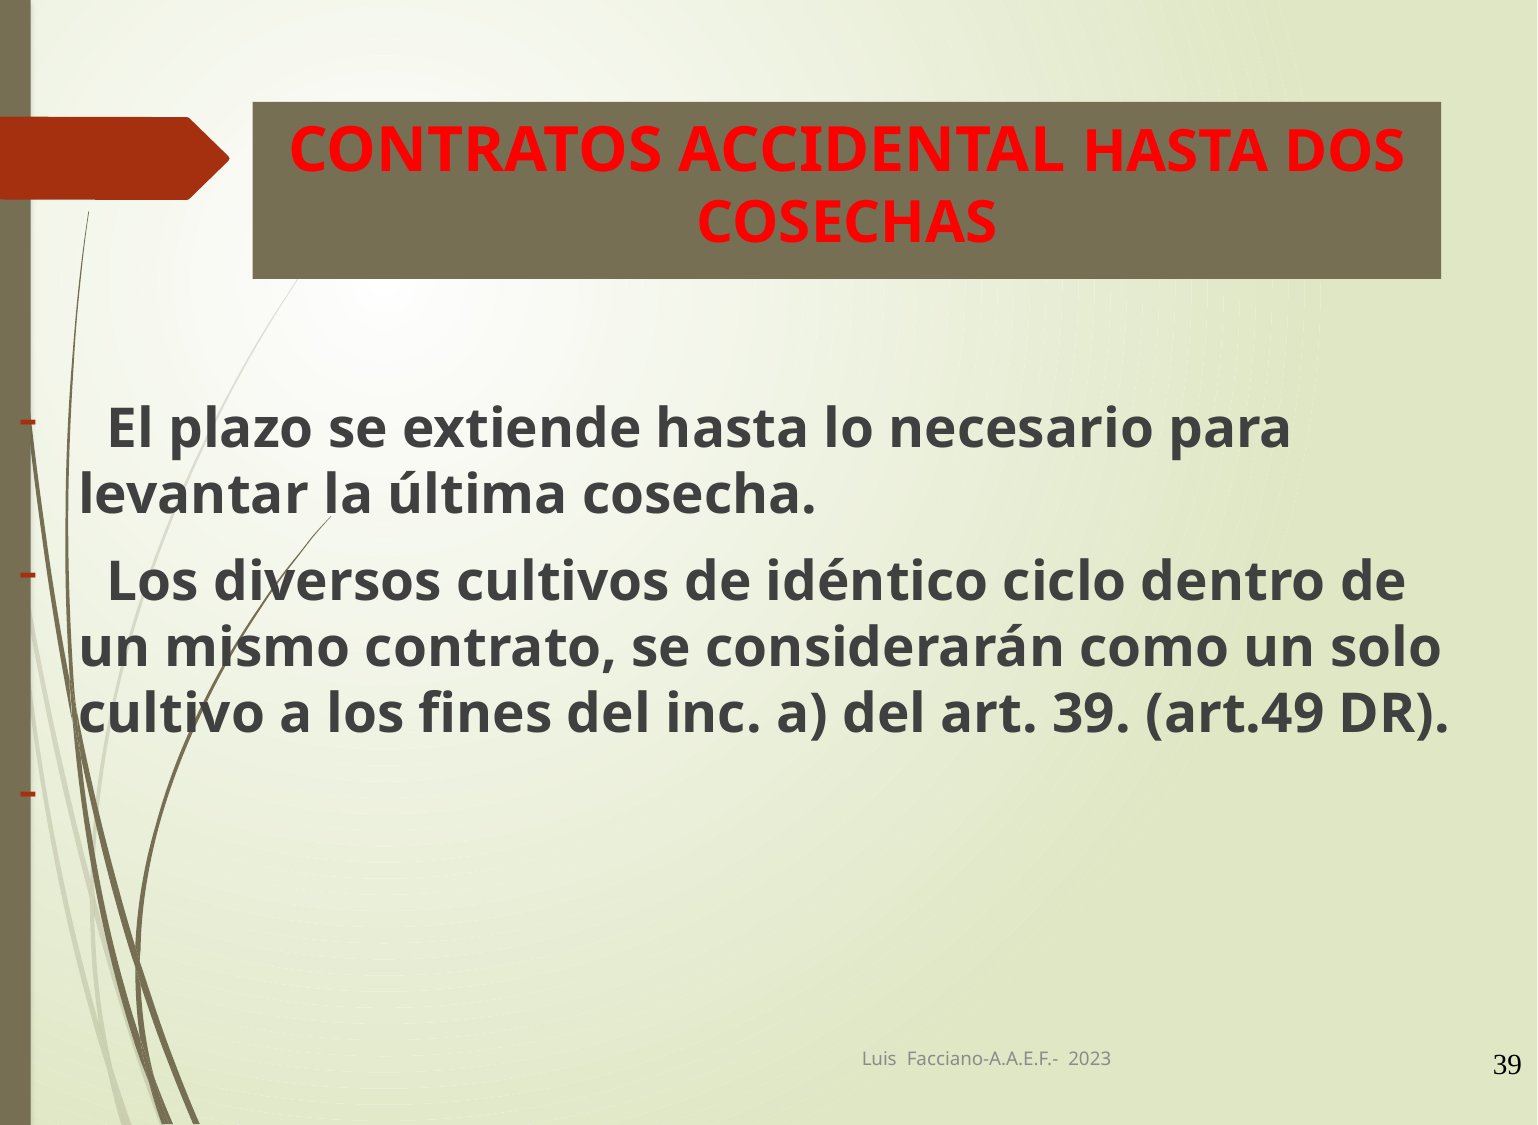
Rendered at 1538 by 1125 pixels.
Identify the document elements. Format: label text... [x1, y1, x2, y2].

footer Luis Facciano-A.A.E.F.- 2023 [846, 1032, 1538, 1083]
title CONTRATOS ACCIDENTAL HASTA DOS COSECHAS [252, 101, 1442, 279]
list El plazo se extiende hasta lo necesario para levantar la última cosecha. Los diversos cultivos de idéntico ciclo dentro de un mismo contrato, se considerarán como un solo cultivo a los fines del inc. a) del art. 39. (art.49 DR). [3, 385, 1492, 858]
slide_number 39 [1447, 1050, 1538, 1075]
